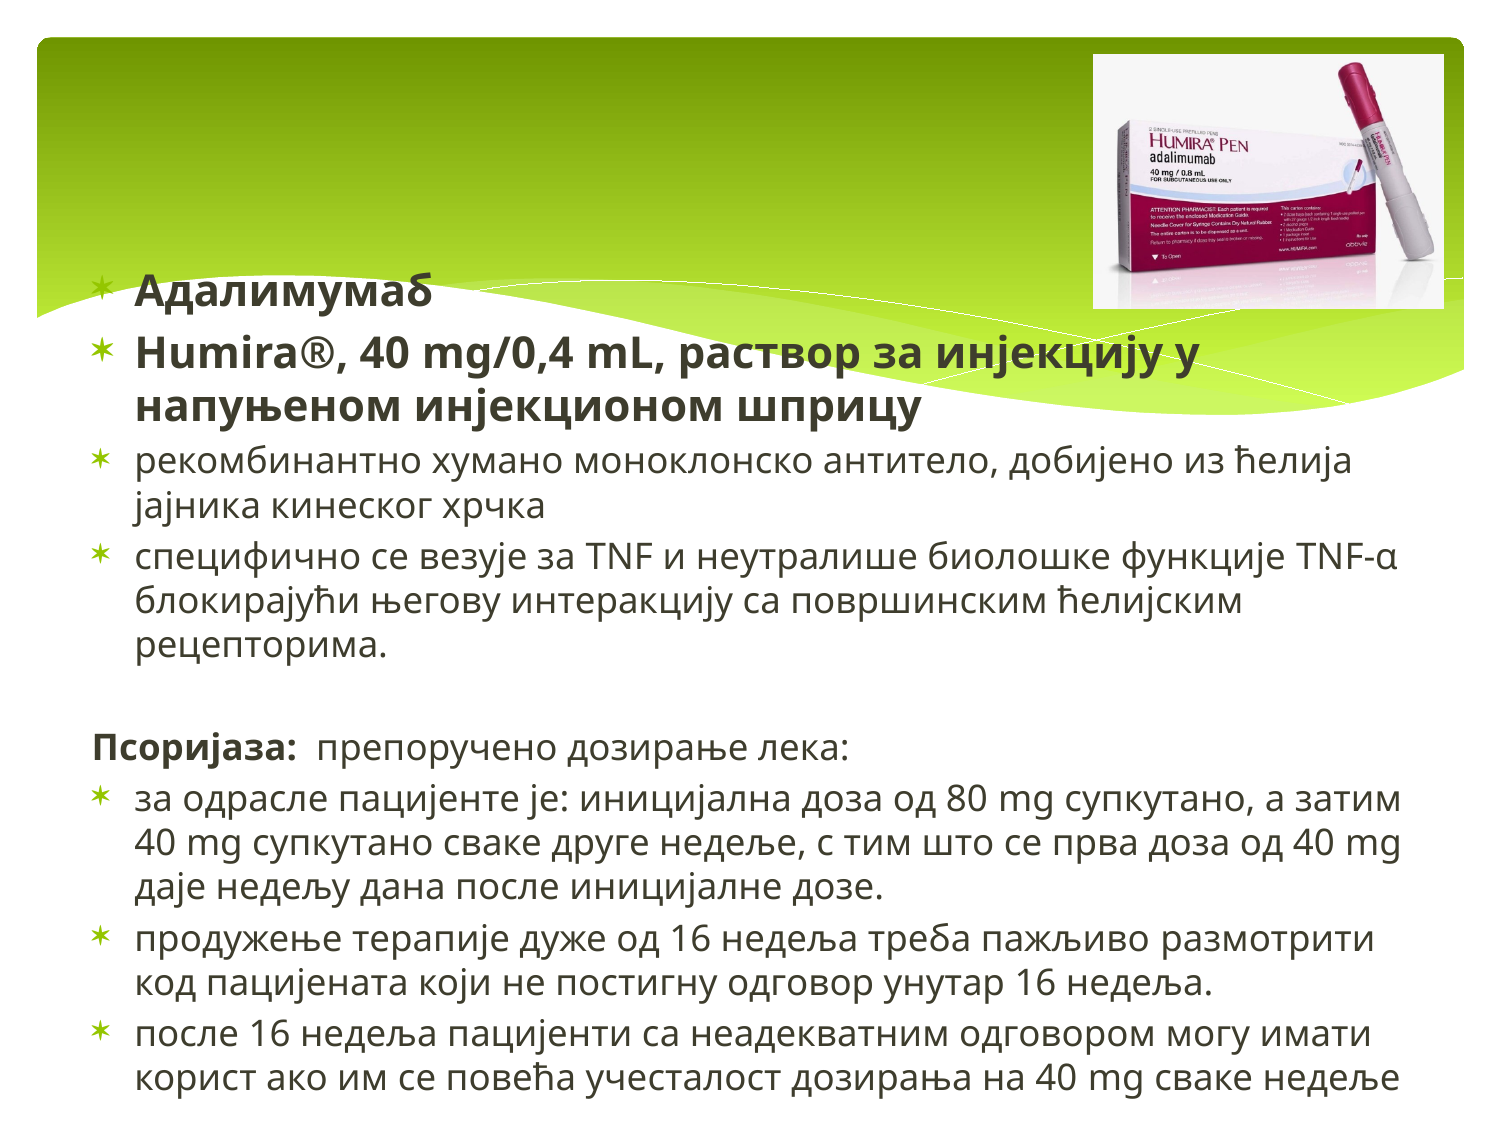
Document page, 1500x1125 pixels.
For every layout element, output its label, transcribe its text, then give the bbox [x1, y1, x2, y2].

picture [1093, 54, 1444, 310]
list Адалимумаб Humira®, 40 mg/0,4 mL, раствор за ин‌јекцију у напуњеном ин‌јекционом шприцу рекомбинантно хумано моноклонско антитело, добијено из ћелија јајника кинеског хрчка специфично се везује за TNF и неутралише биолошке функције TNF-α блокирајући његову интеракцију са површинским ћелијским рецепторима. Псоријаза: препоручено дозирање лека: за одрасле пацијенте је: иницијална доза од 80 mg супкутано, а затим 40 mg супкутано сваке друге недеље, с тим што се прва доза од 40 mg даје недељу дана после иницијалне дозе. продужење терапије дуже од 16 недеља треба пажљиво размотрити код пацијената који не постигну одговор унутар 16 недеља. после 16 недеља пацијенти са неадекватним одговором могу имати корист ако им се повећа учесталост дозирања на 40 mg сваке недеље [76, 255, 1447, 1106]
